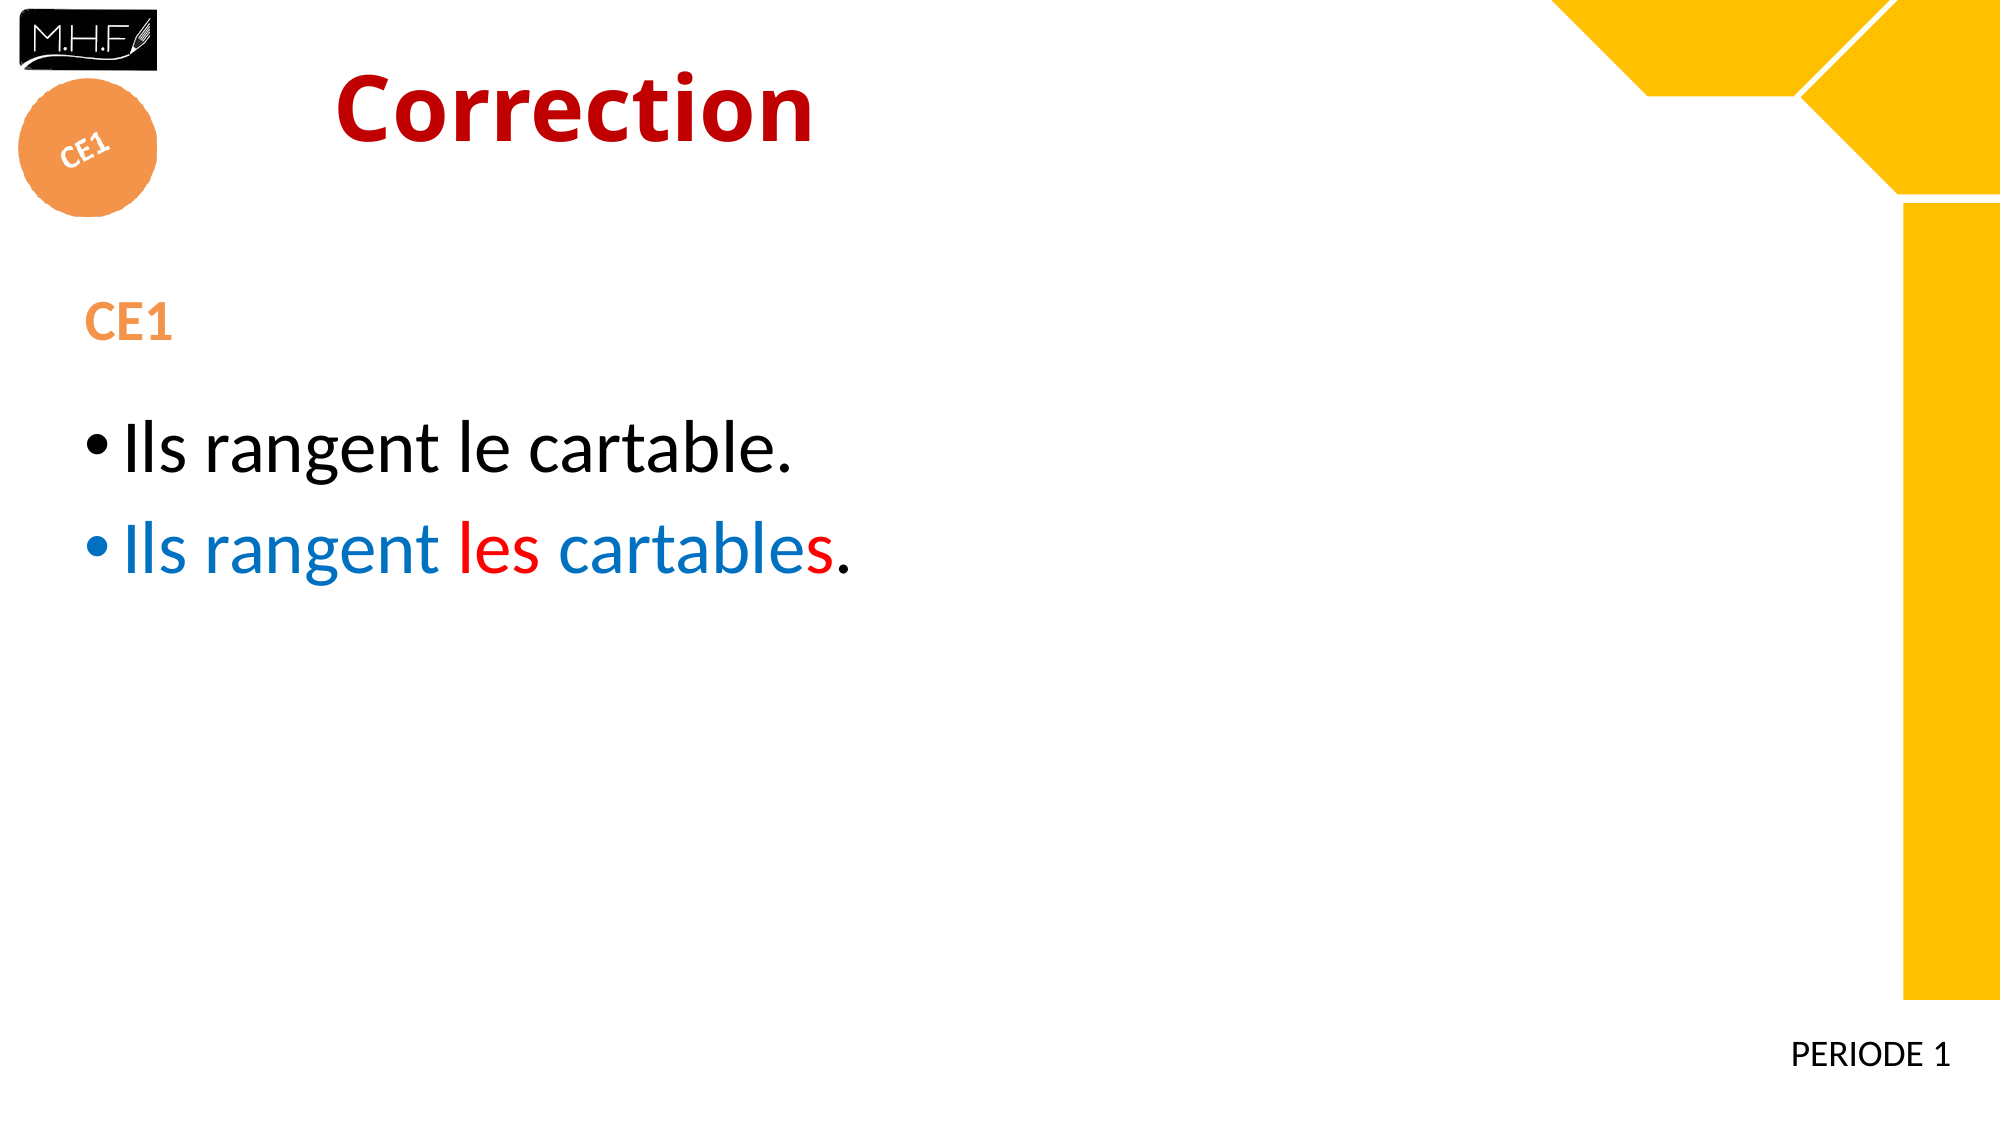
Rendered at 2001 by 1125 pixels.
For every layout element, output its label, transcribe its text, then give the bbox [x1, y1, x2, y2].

title Correction [318, 3, 1865, 221]
text_box [1902, 202, 2000, 1001]
picture [16, 7, 157, 74]
text_box [1549, 0, 1892, 98]
text_box CE1 [69, 282, 733, 388]
text_box Ils rangent le cartable. Ils rangent les cartables. [69, 399, 1425, 637]
picture [18, 78, 157, 218]
text_box PERIODE 1 [1362, 1021, 1967, 1125]
text_box [1799, 0, 2000, 196]
